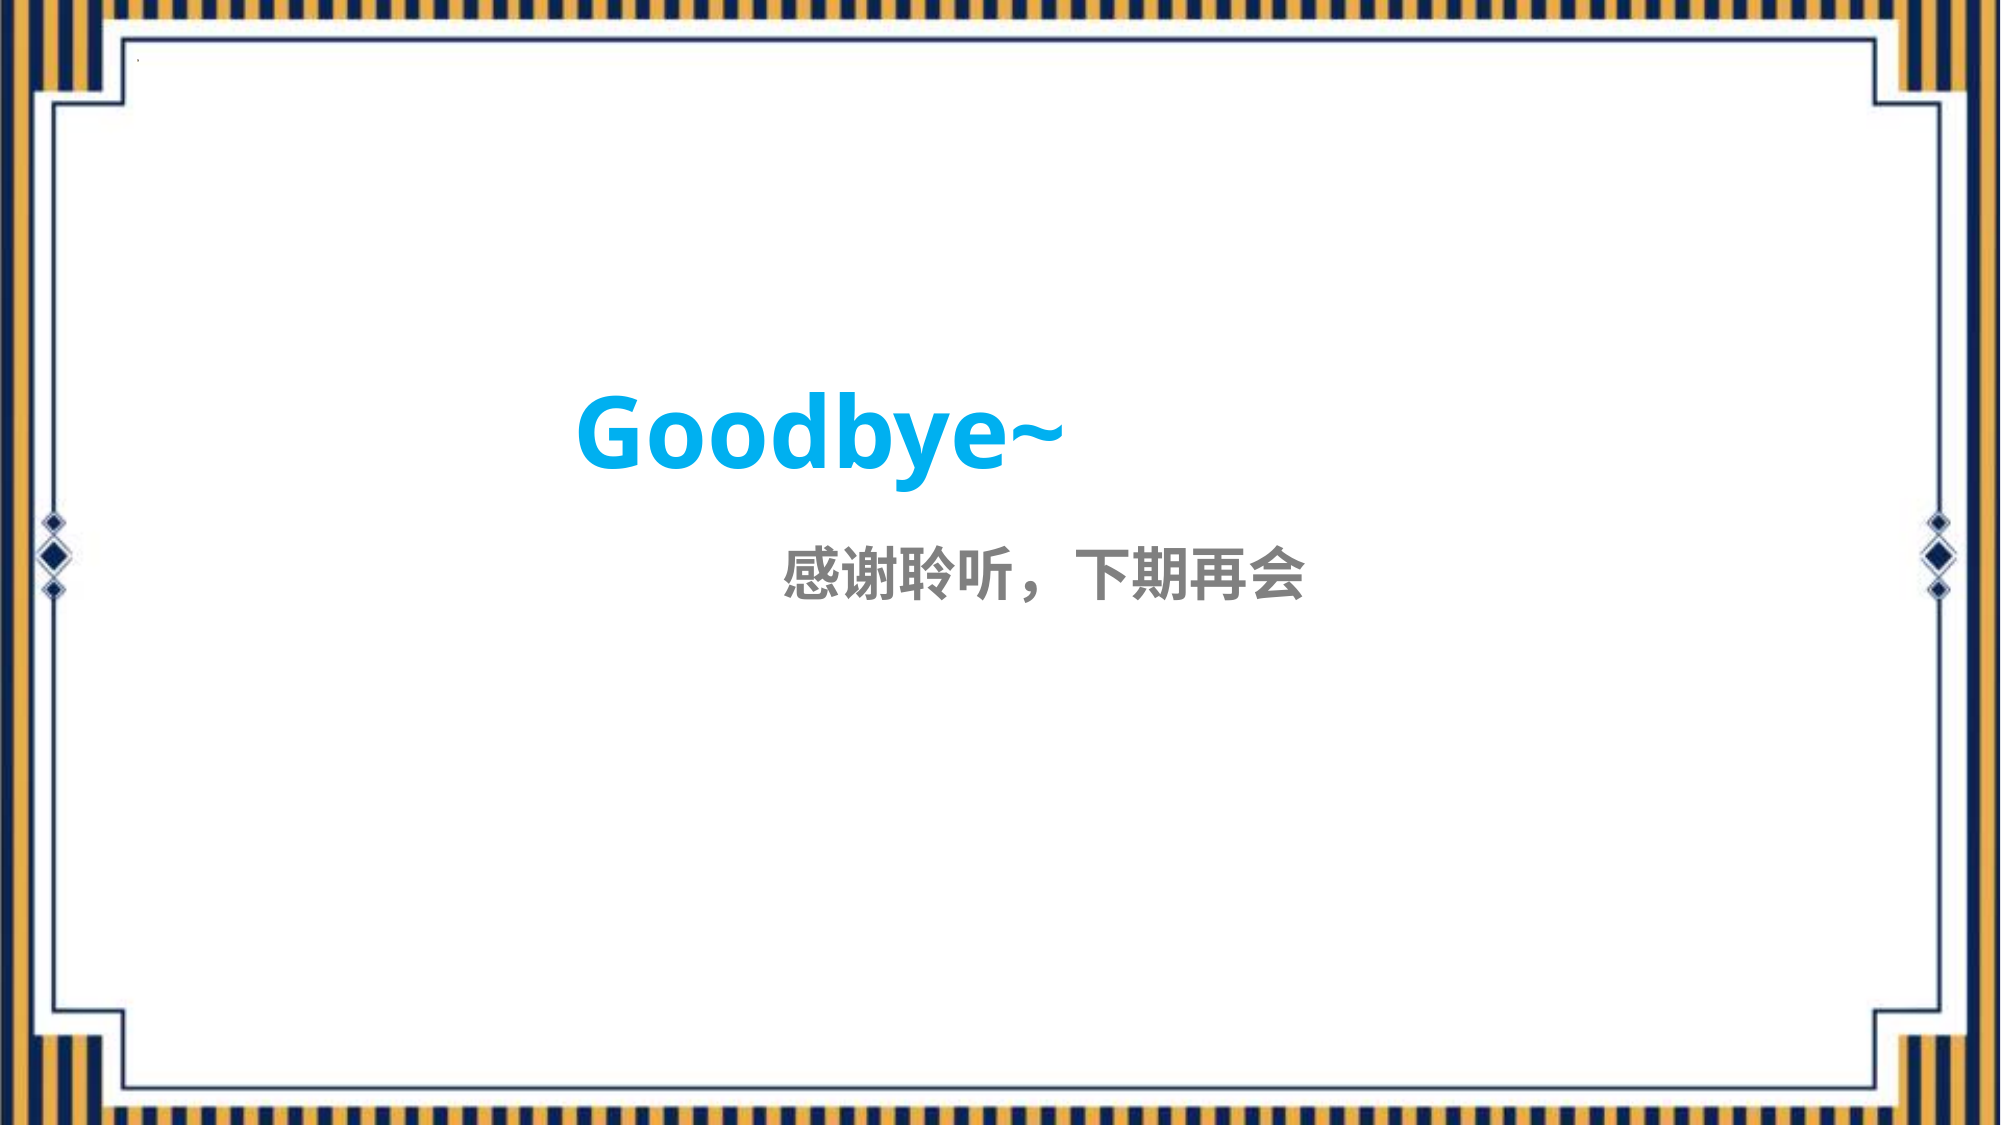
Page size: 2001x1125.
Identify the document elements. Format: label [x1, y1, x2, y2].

text_box [521, 361, 1326, 616]
picture [0, 0, 2001, 1125]
